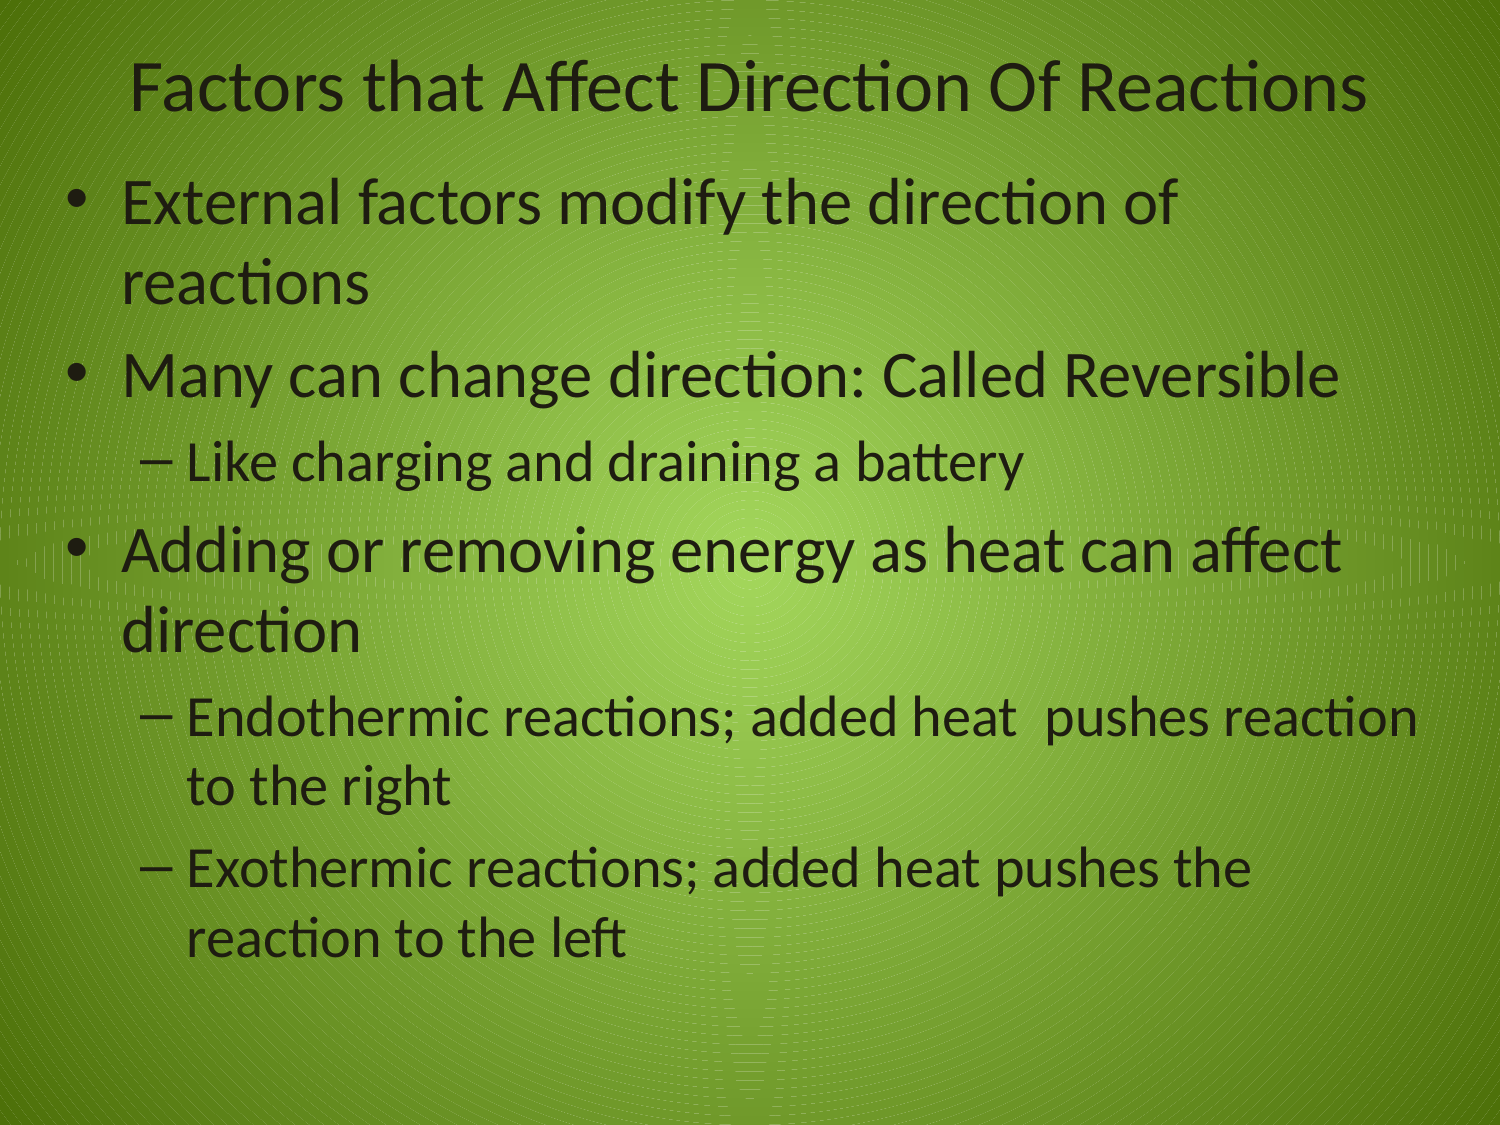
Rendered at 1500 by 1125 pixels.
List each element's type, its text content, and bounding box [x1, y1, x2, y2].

list External factors modify the direction of reactions Many can change direction: Called Reversible Like charging and draining a battery Adding or removing energy as heat can affect direction Endothermic reactions; added heat pushes reaction to the right Exothermic reactions; added heat pushes the reaction to the left [50, 149, 1450, 1125]
title Factors that Affect Direction Of Reactions [0, 0, 1500, 163]
